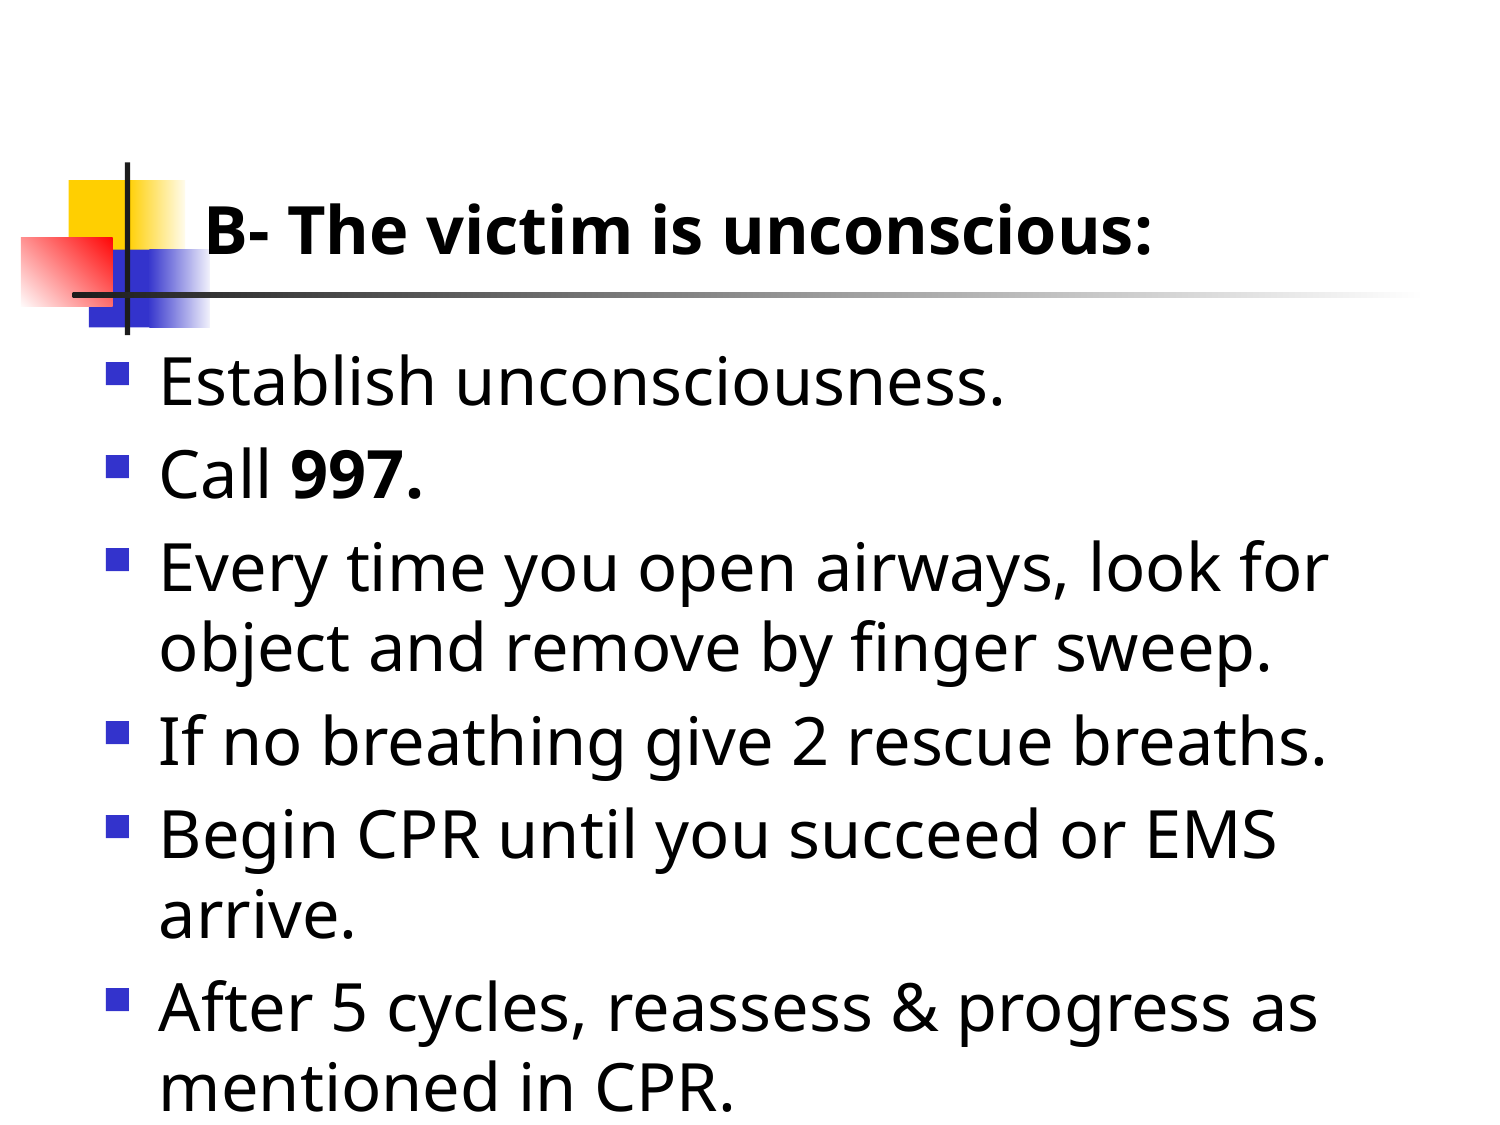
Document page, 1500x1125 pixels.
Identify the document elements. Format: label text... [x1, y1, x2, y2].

title B- The victim is unconscious: [188, 34, 1468, 276]
list Establish unconsciousness. Call 997. Every time you open airways, look for object and remove by finger sweep. If no breathing give 2 rescue breaths. Begin CPR until you succeed or EMS arrive. After 5 cycles, reassess & progress as mentioned in CPR. [87, 330, 1470, 1088]
